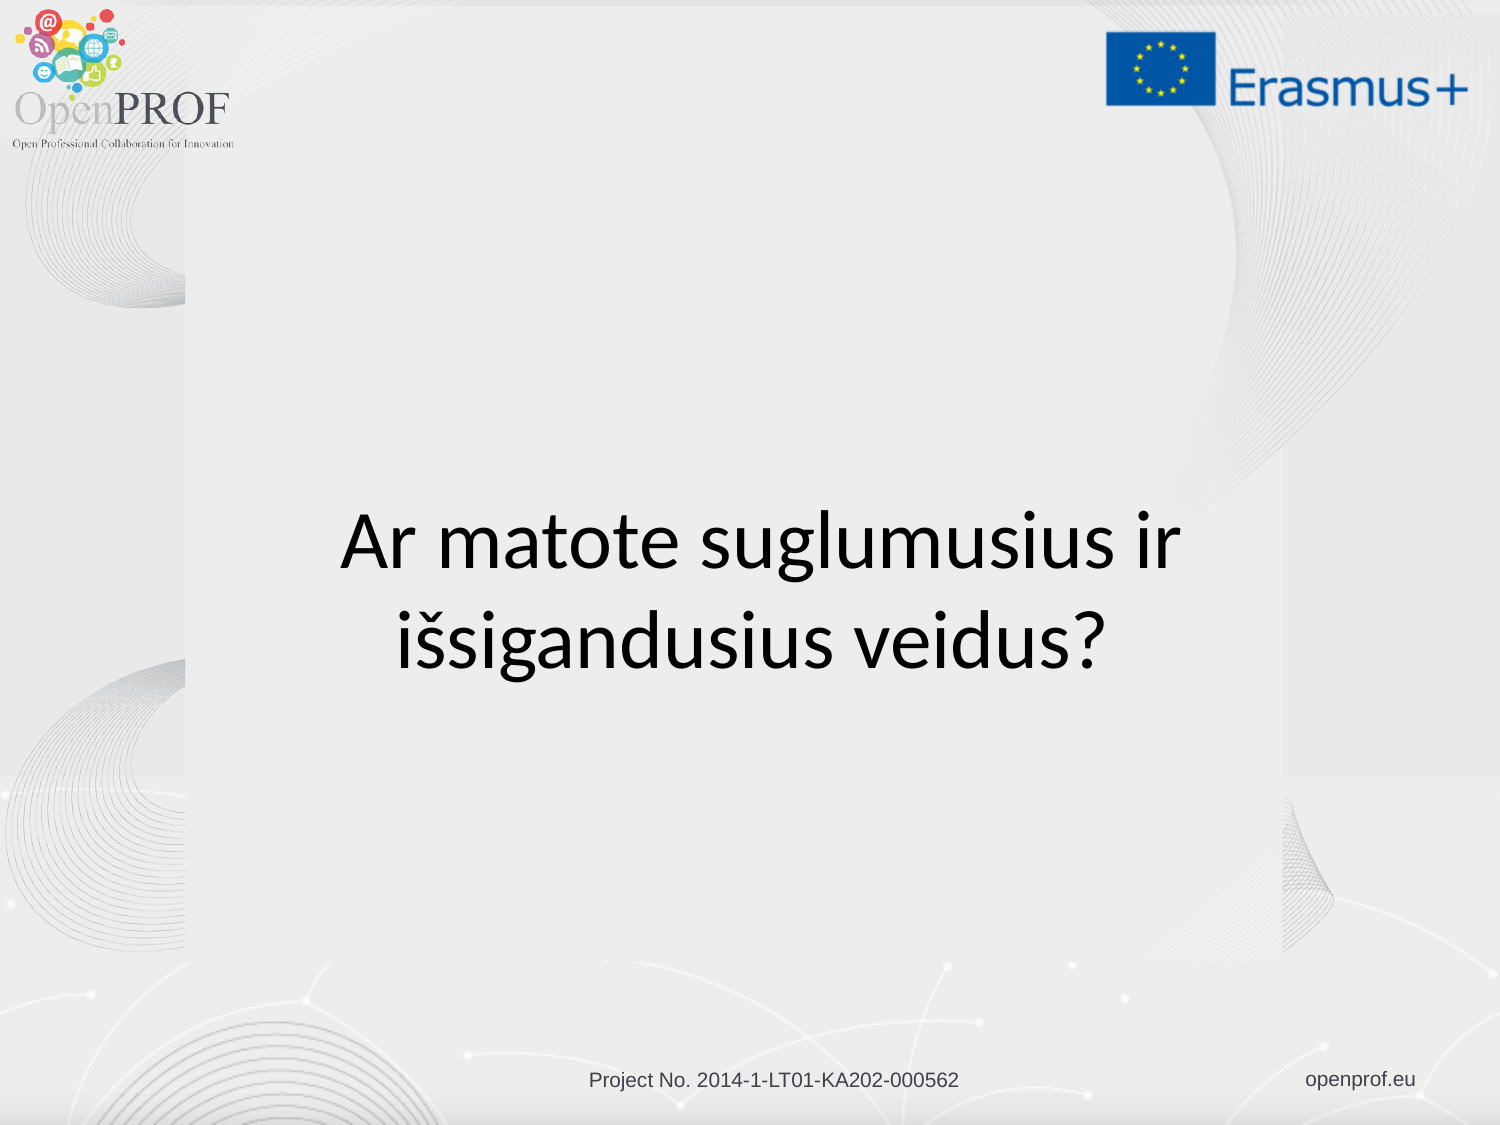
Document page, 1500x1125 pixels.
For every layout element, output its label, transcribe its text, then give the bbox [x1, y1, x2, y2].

text_box Ar matote suglumusius ir išsigandusius veidus? [194, 477, 1329, 675]
picture [0, 0, 1500, 1125]
